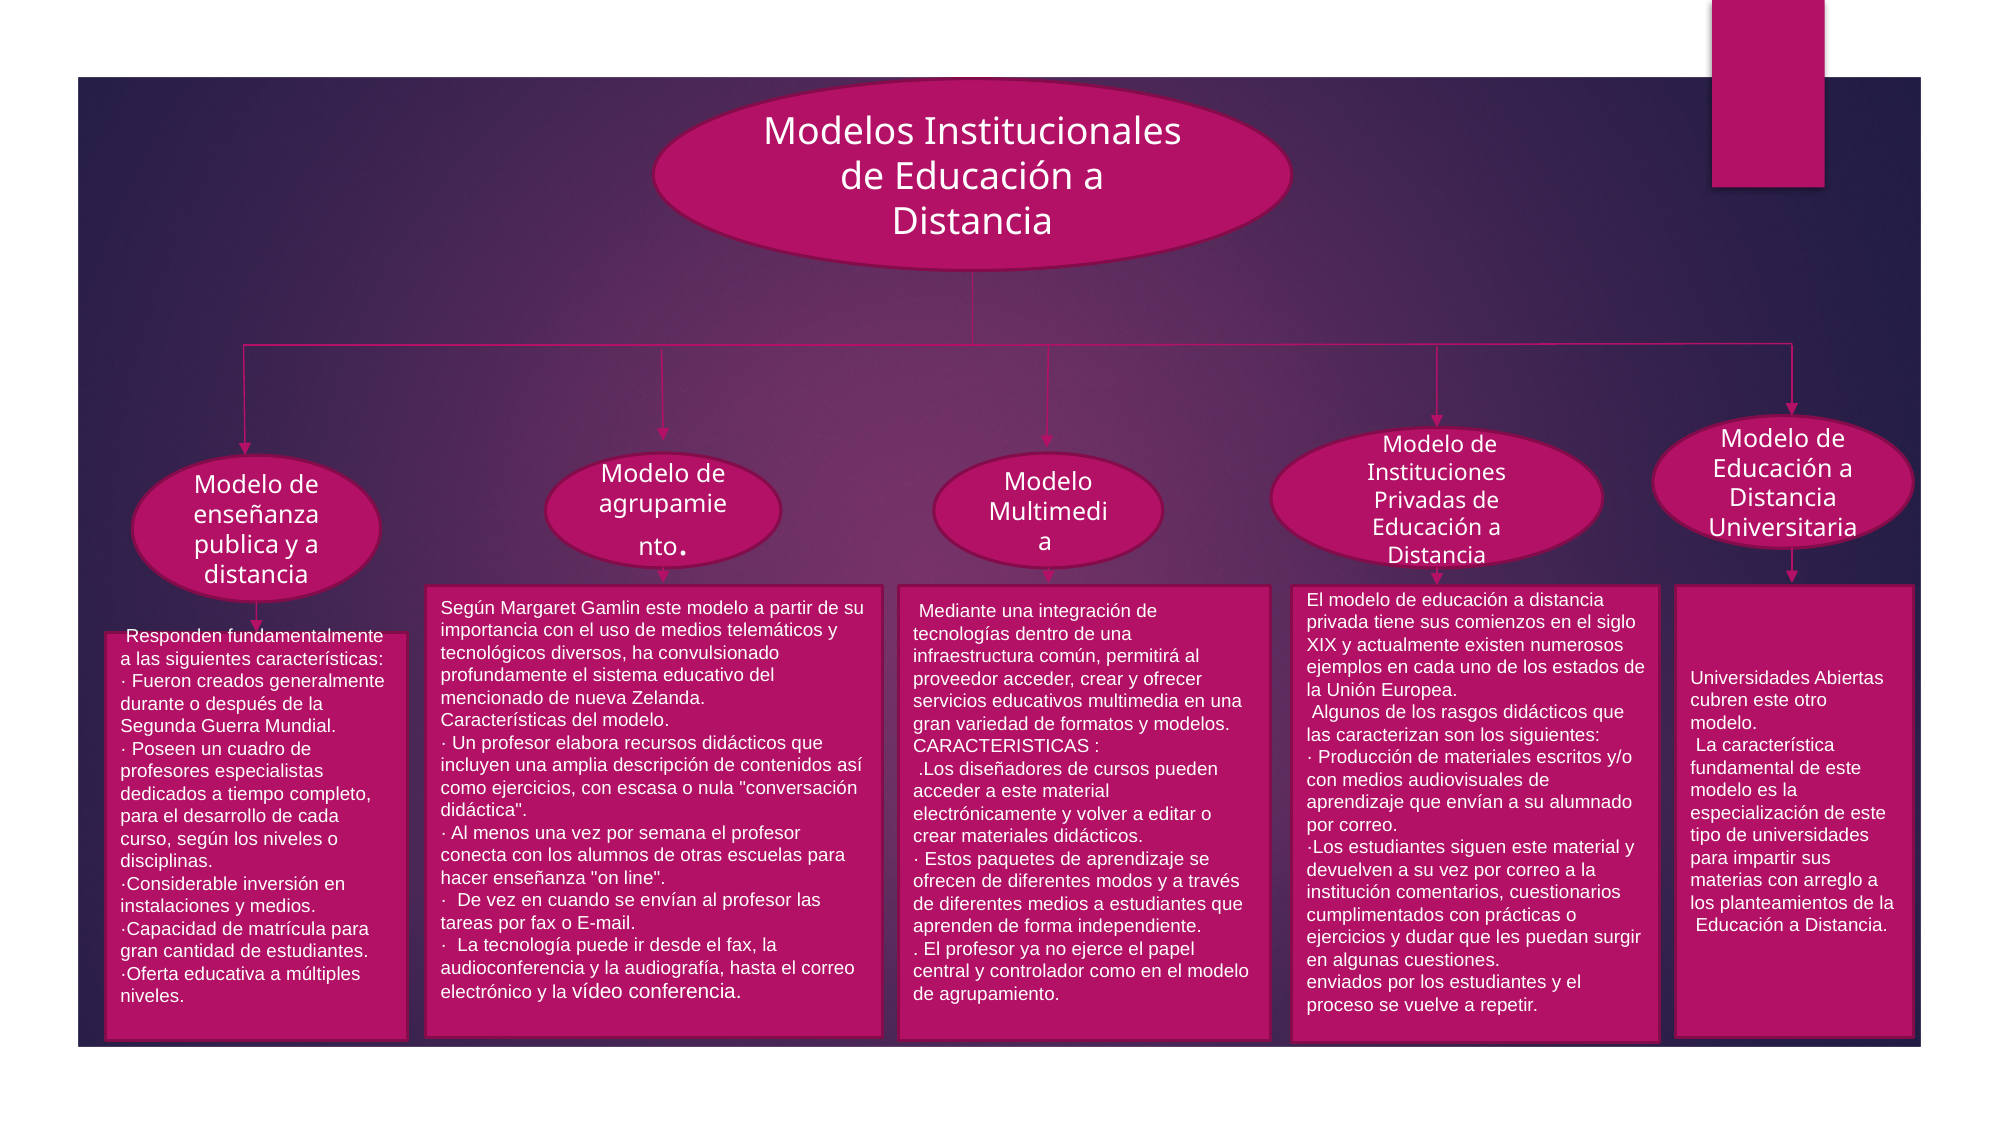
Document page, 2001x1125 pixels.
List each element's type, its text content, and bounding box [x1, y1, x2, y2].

text_box Modelo de Educación a Distancia Universitaria [1651, 414, 1915, 550]
text_box Según Margaret Gamlin este modelo a partir de su importancia con el uso de medios telemáticos y tecnológicos diversos, ha convulsionado profundamente el sistema educativo del mencionado de nueva Zelanda. Características del modelo. · Un profesor elabora recursos didácticos que incluyen una amplia descripción de contenidos así como ejercicios, con escasa o nula "conversación didáctica". · Al menos una vez por semana el profesor conecta con los alumnos de otras escuelas para hacer enseñanza "on line". · De vez en cuando se envían al profesor las tareas por fax o E-mail. · La tecnología puede ir desde el fax, la audioconferencia y la audiografía, hasta el correo electrónico y la vídeo conferencia. [424, 584, 884, 1039]
text_box Modelo de Instituciones Privadas de Educación a Distancia [1269, 425, 1605, 570]
text_box Modelo Multimedia [932, 451, 1165, 570]
text_box Modelos Institucionales de Educación a Distancia [651, 77, 1294, 273]
text_box Modelo de agrupamiento. [543, 451, 783, 570]
text_box Mediante una integración de tecnologías dentro de una infraestructura común, permitirá al proveedor acceder, crear y ofrecer servicios educativos multimedia en una gran variedad de formatos y modelos. CARACTERISTICAS : .Los diseñadores de cursos pueden acceder a este material electrónicamente y volver a editar o crear materiales didácticos. · Estos paquetes de aprendizaje se ofrecen de diferentes modos y a través de diferentes medios a estudiantes que aprenden de forma independiente. . El profesor ya no ejerce el papel central y controlador como en el modelo de agrupamiento. [897, 584, 1272, 1042]
text_box El modelo de educación a distancia privada tiene sus comienzos en el siglo XIX y actualmente existen numerosos ejemplos en cada uno de los estados de la Unión Europea. Algunos de los rasgos didácticos que las caracterizan son los siguientes: · Producción de materiales escritos y/o con medios audiovisuales de aprendizaje que envían a su alumnado por correo. ·Los estudiantes siguen este material y devuelven a su vez por correo a la institución comentarios, cuestionarios cumplimentados con prácticas o ejercicios y dudar que les puedan surgir en algunas cuestiones. enviados por los estudiantes y el proceso se vuelve a repetir. [1290, 584, 1661, 1044]
text_box Responden fundamentalmente a las siguientes características: · Fueron creados generalmente durante o después de la Segunda Guerra Mundial. · Poseen un cuadro de profesores especialistas dedicados a tiempo completo, para el desarrollo de cada curso, según los niveles o disciplinas. ·Considerable inversión en instalaciones y medios. ·Capacidad de matrícula para gran cantidad de estudiantes. ·Oferta educativa a múltiples niveles. [104, 631, 409, 1042]
text_box Universidades Abiertas cubren este otro modelo. La característica fundamental de este modelo es la especialización de este tipo de universidades para impartir sus materias con arreglo a los planteamientos de la Educación a Distancia. [1674, 584, 1915, 1039]
text_box Modelo de enseñanza publica y a distancia [130, 453, 383, 604]
